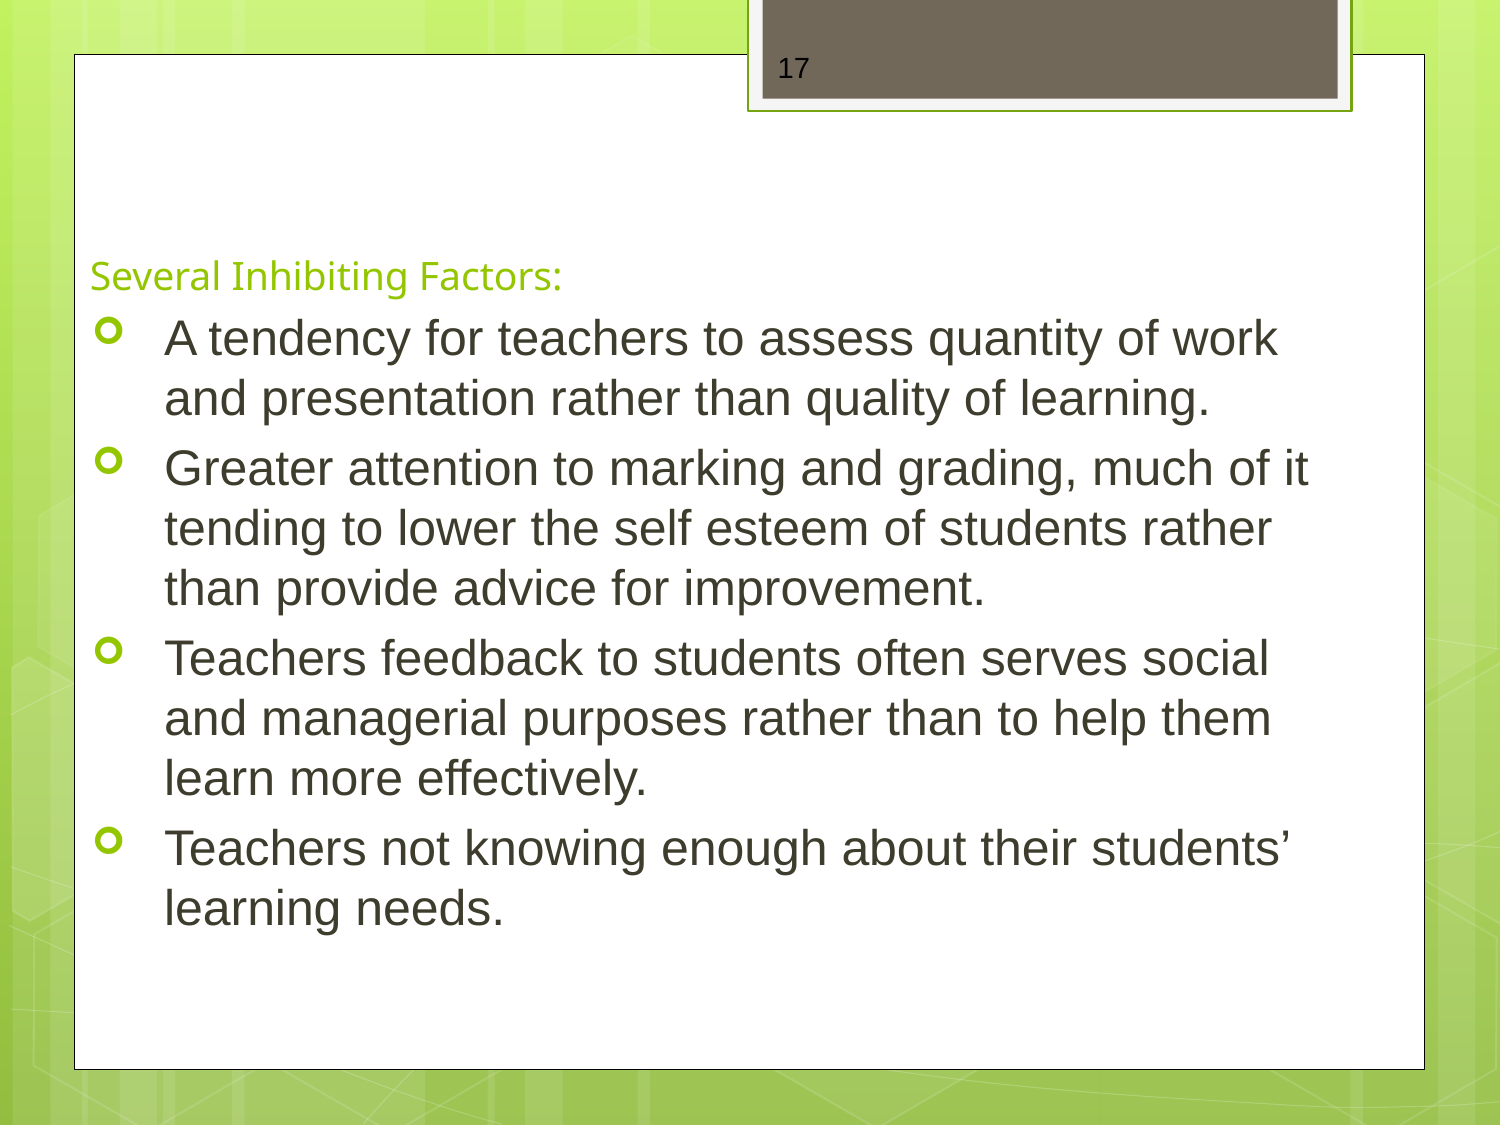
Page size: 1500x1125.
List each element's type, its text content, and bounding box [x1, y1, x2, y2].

slide_number 17 [762, 36, 982, 97]
list A tendency for teachers to assess quantity of work and presentation rather than quality of learning. Greater attention to marking and grading, much of it tending to lower the self esteem of students rather than provide advice for improvement. Teachers feedback to students often serves social and managerial purposes rather than to help them learn more effectively. Teachers not knowing enough about their students’ learning needs. [76, 298, 1375, 1078]
title Several Inhibiting Factors: [74, 195, 1451, 353]
